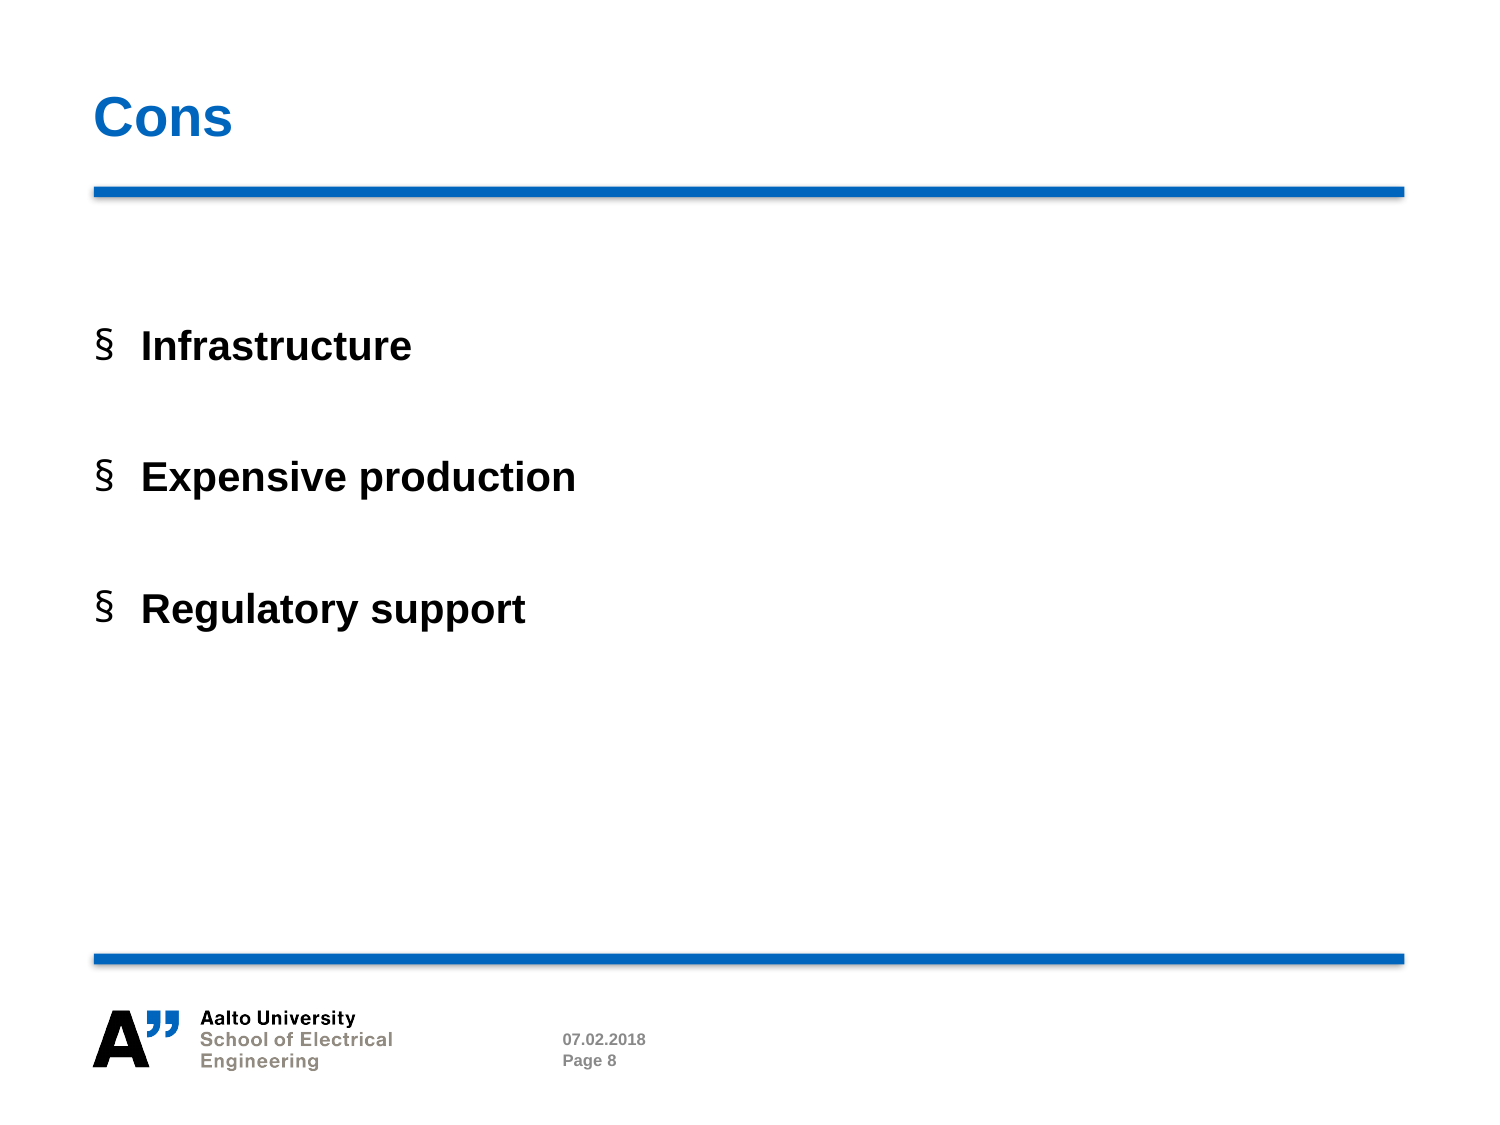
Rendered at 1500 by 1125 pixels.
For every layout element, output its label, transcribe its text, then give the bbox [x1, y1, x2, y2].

picture [35, 953, 449, 1125]
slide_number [562, 1029, 816, 1050]
title Cons [93, 80, 1369, 228]
slide_number Page 8 [562, 1050, 816, 1071]
list Infrastructure Expensive production Regulatory support [93, 245, 1125, 925]
